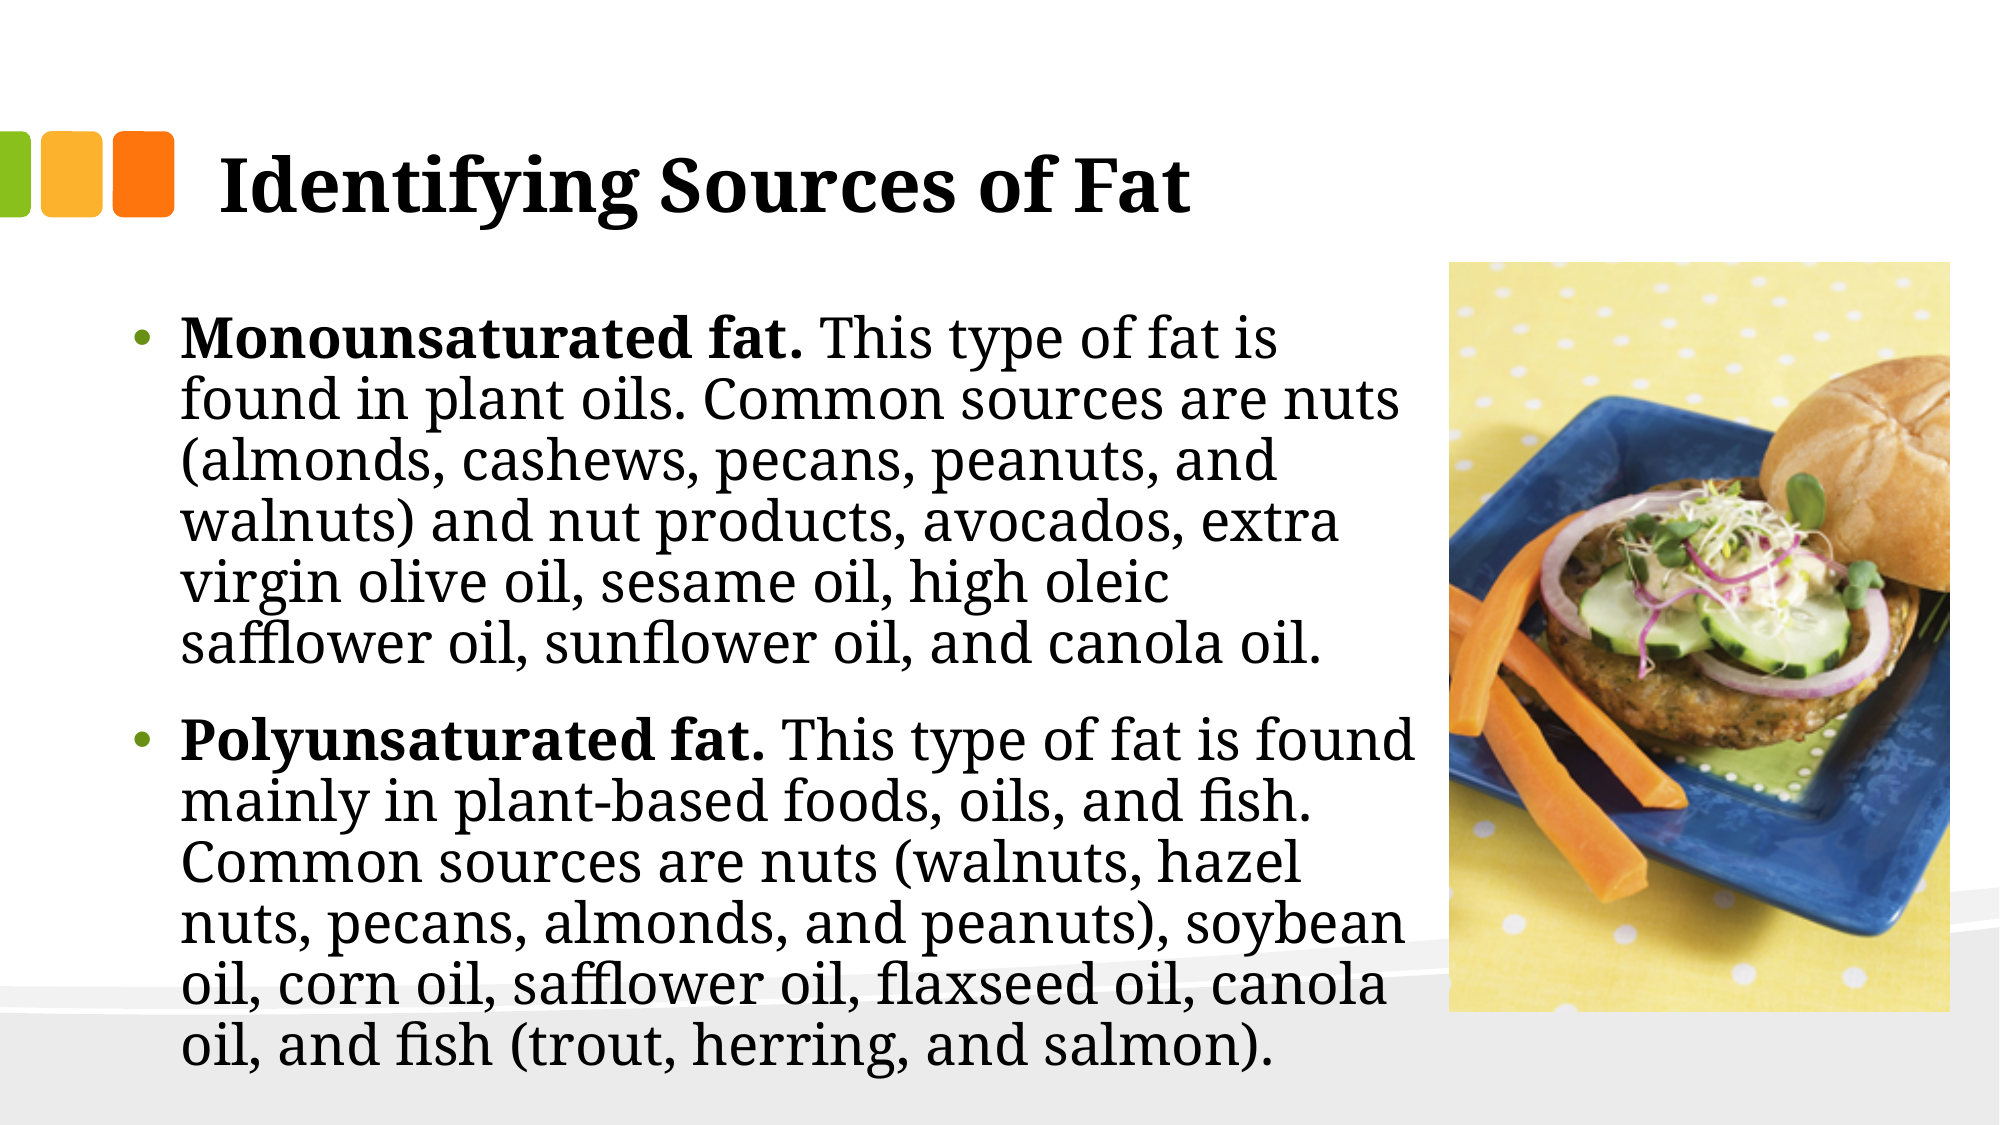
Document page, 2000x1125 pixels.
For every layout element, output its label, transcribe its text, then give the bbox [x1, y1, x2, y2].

title Identifying Sources of Fat [199, 24, 1800, 238]
picture [1449, 262, 1950, 1012]
list Monounsaturated fat. This type of fat is found in plant oils. Common sources are nuts (almonds, cashews, pecans, peanuts, and walnuts) and nut products, avocados, extra virgin olive oil, sesame oil, high oleic safflower oil, sunflower oil, and canola oil. Polyunsaturated fat. This type of fat is found mainly in plant-based foods, oils, and fish. Common sources are nuts (walnuts, hazel nuts, pecans, almonds, and peanuts), soybean oil, corn oil, safflower oil, flaxseed oil, canola oil, and fish (trout, herring, and salmon). [112, 299, 1438, 1100]
